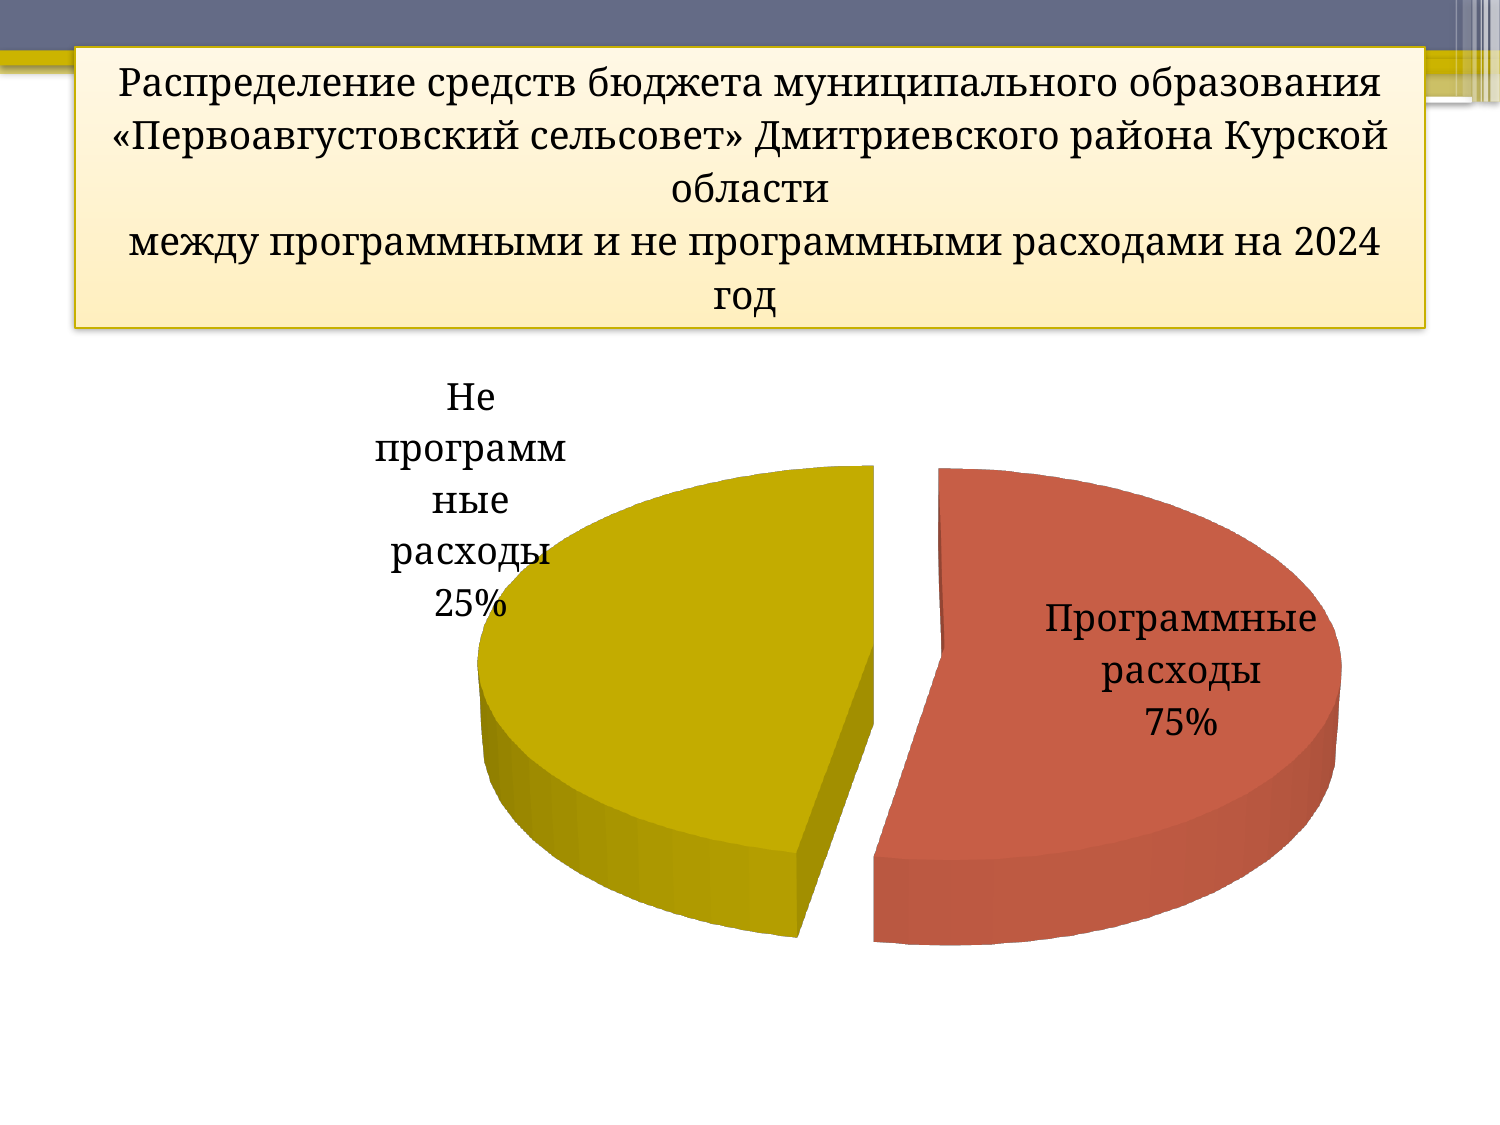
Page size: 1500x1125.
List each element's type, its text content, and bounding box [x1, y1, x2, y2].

chart [70, 351, 1421, 1072]
title Распределение средств бюджета муниципального образования «Первоавгустовский сельсовет» Дмитриевского района Курской области между программными и не программными расходами на 2024 год [74, 46, 1426, 329]
